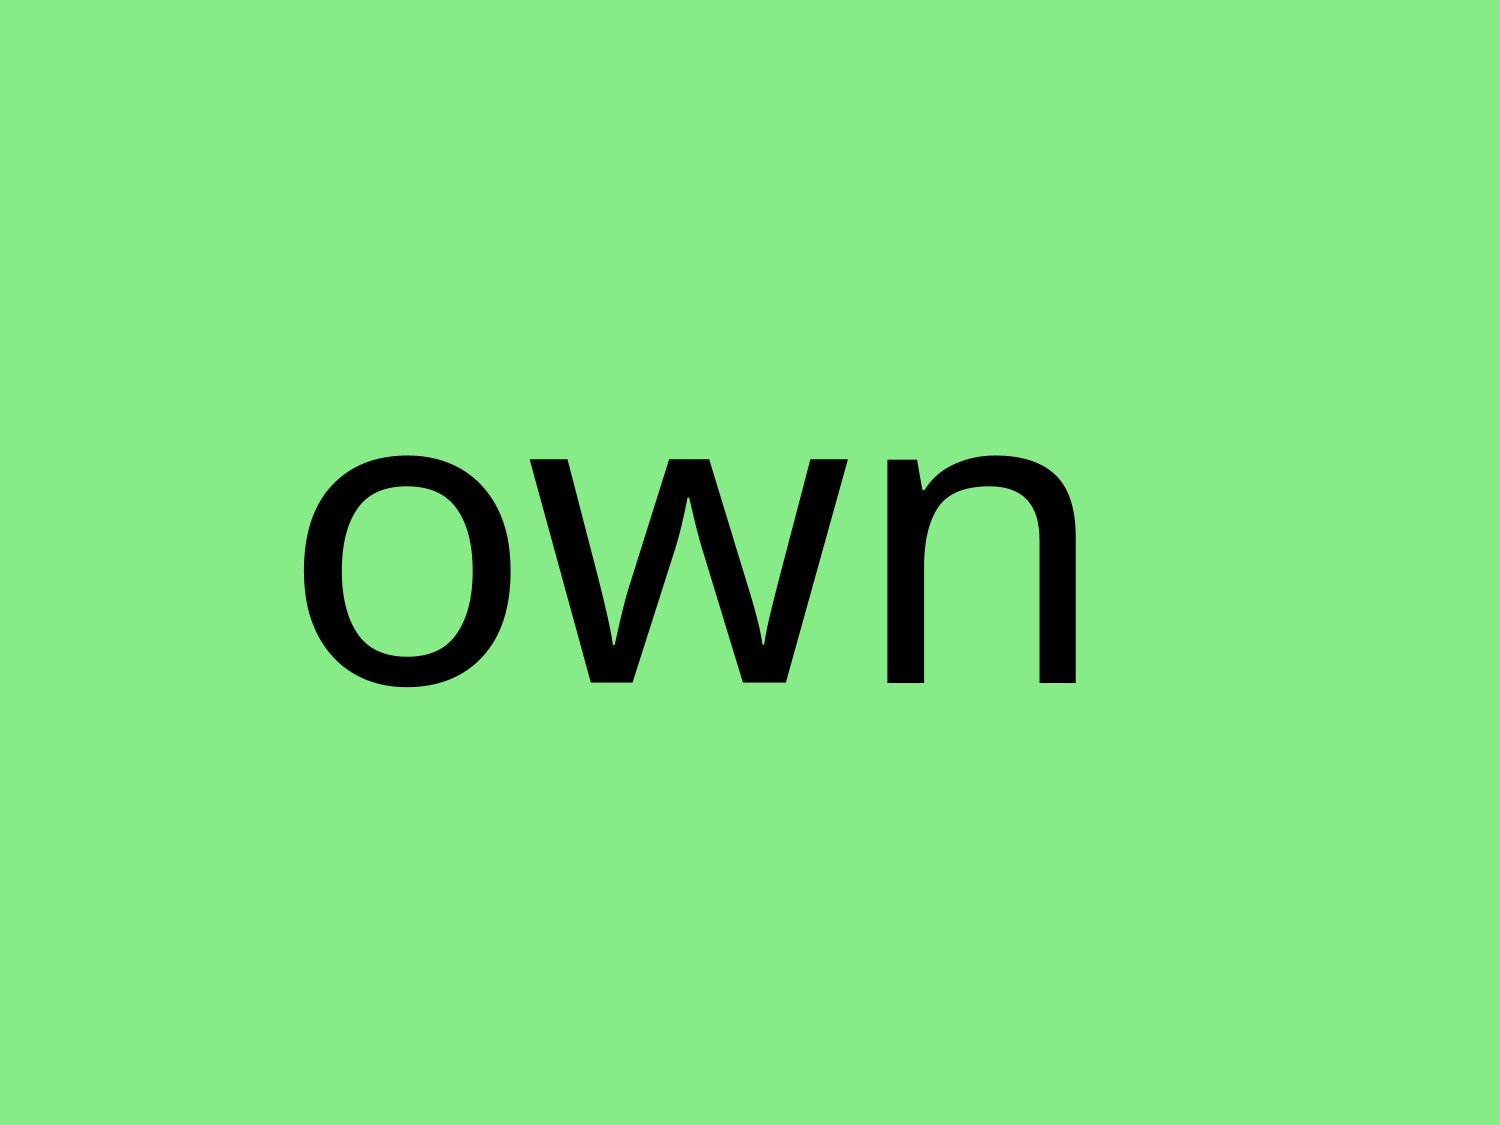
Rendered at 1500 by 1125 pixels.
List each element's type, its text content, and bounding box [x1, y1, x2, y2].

text_box own [41, 259, 1459, 775]
